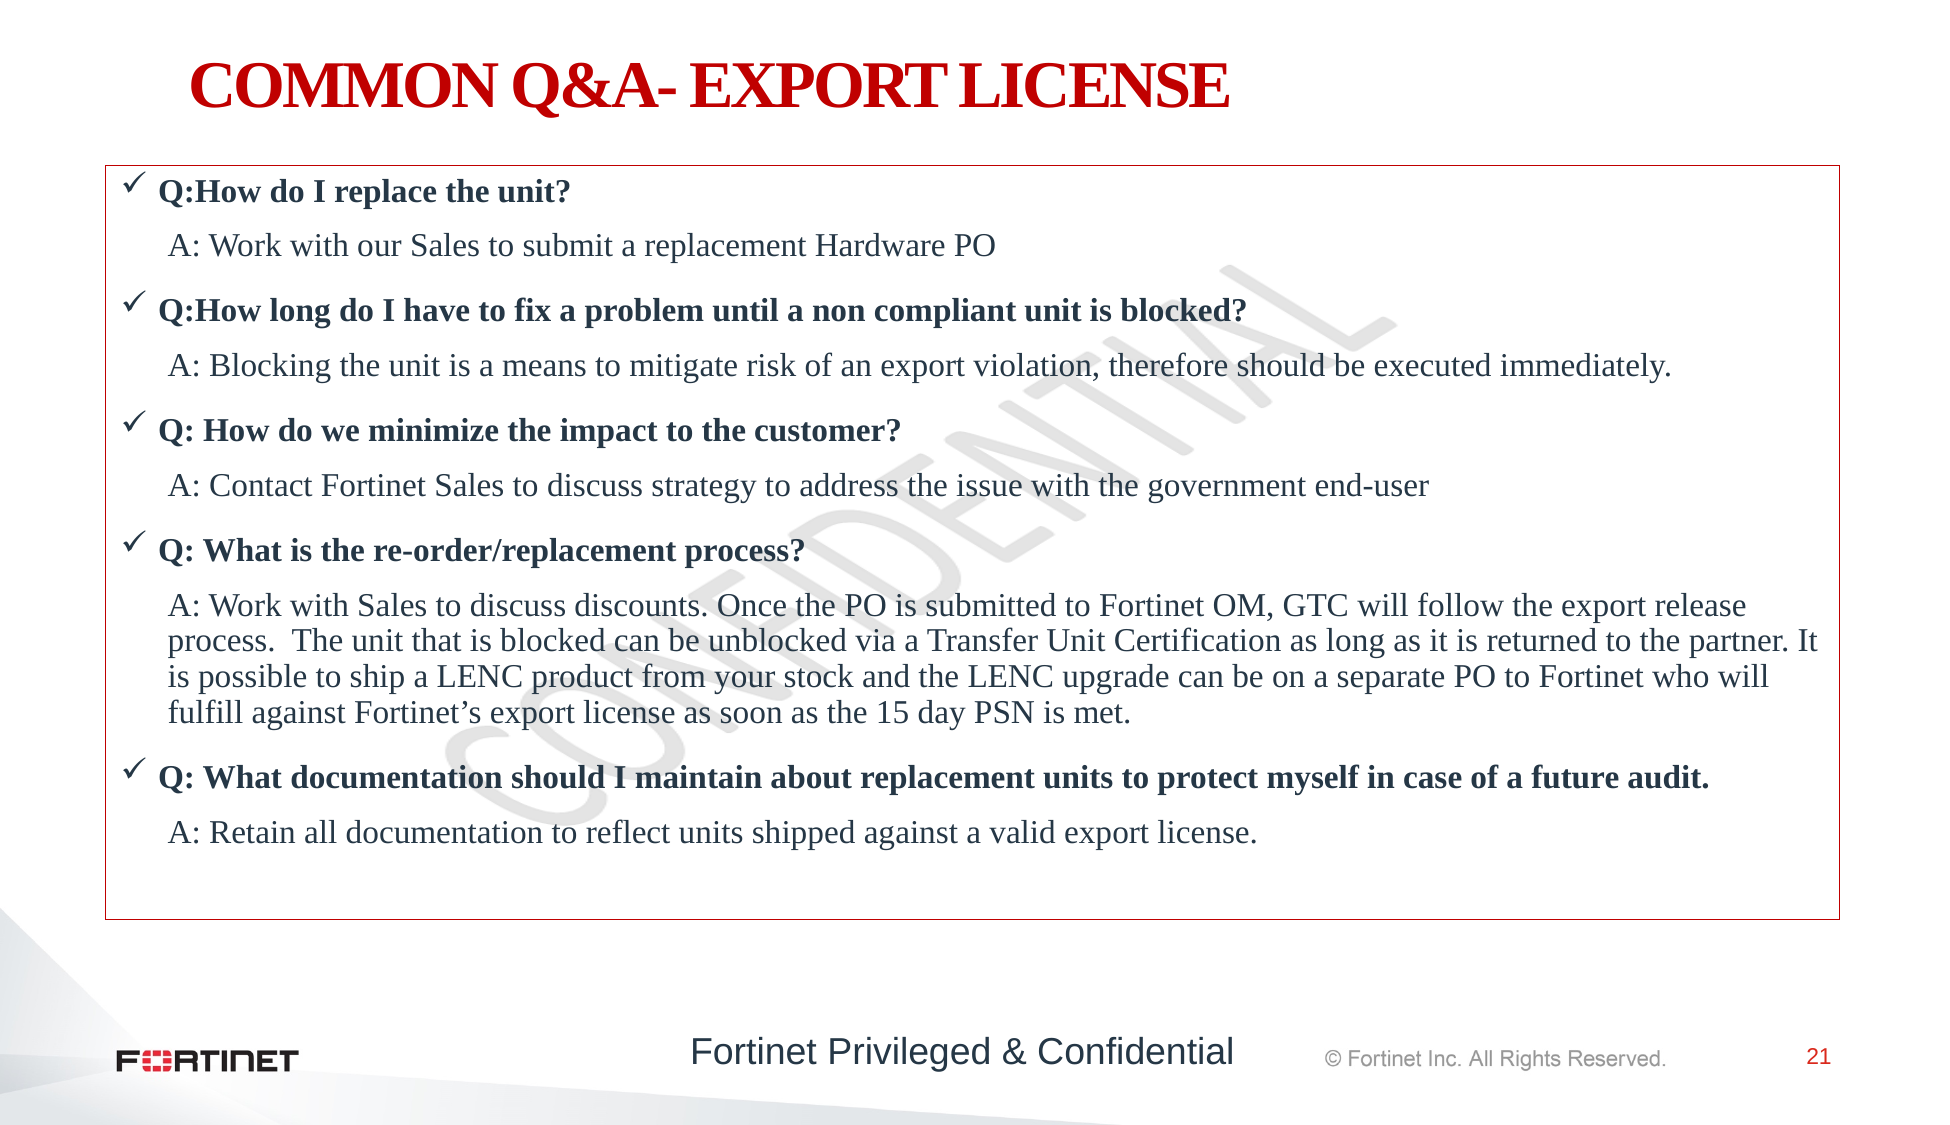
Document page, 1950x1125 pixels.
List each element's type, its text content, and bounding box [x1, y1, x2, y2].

title COMMON Q&A- EXPORT LICENSE [174, 38, 1835, 133]
list Q:How do I replace the unit? A: Work with our Sales to submit a replacement Hardware PO Q:How long do I have to fix a problem until a non compliant unit is blocked? A: Blocking the unit is a means to mitigate risk of an export violation, therefore should be executed immediately. Q: How do we minimize the impact to the customer? A: Contact Fortinet Sales to discuss strategy to address the issue with the government end-user Q: What is the re-order/replacement process? A: Work with Sales to discuss discounts. Once the PO is submitted to Fortinet OM, GTC will follow the export release process. The unit that is blocked can be unblocked via a Transfer Unit Certification as long as it is returned to the partner. It is possible to ship a LENC product from your stock and the LENC upgrade can be on a separate PO to Fortinet who will fulfill against Fortinet’s export license as soon as the 15 day PSN is met. Q: What documentation should I maintain about replacement units to protect myself in case of a future audit. A: Retain all documentation to reflect units shipped against a valid export license. [105, 165, 1840, 920]
text_box Fortinet Privileged & Confidential [622, 1022, 1303, 1081]
picture [0, 1, 1950, 1125]
